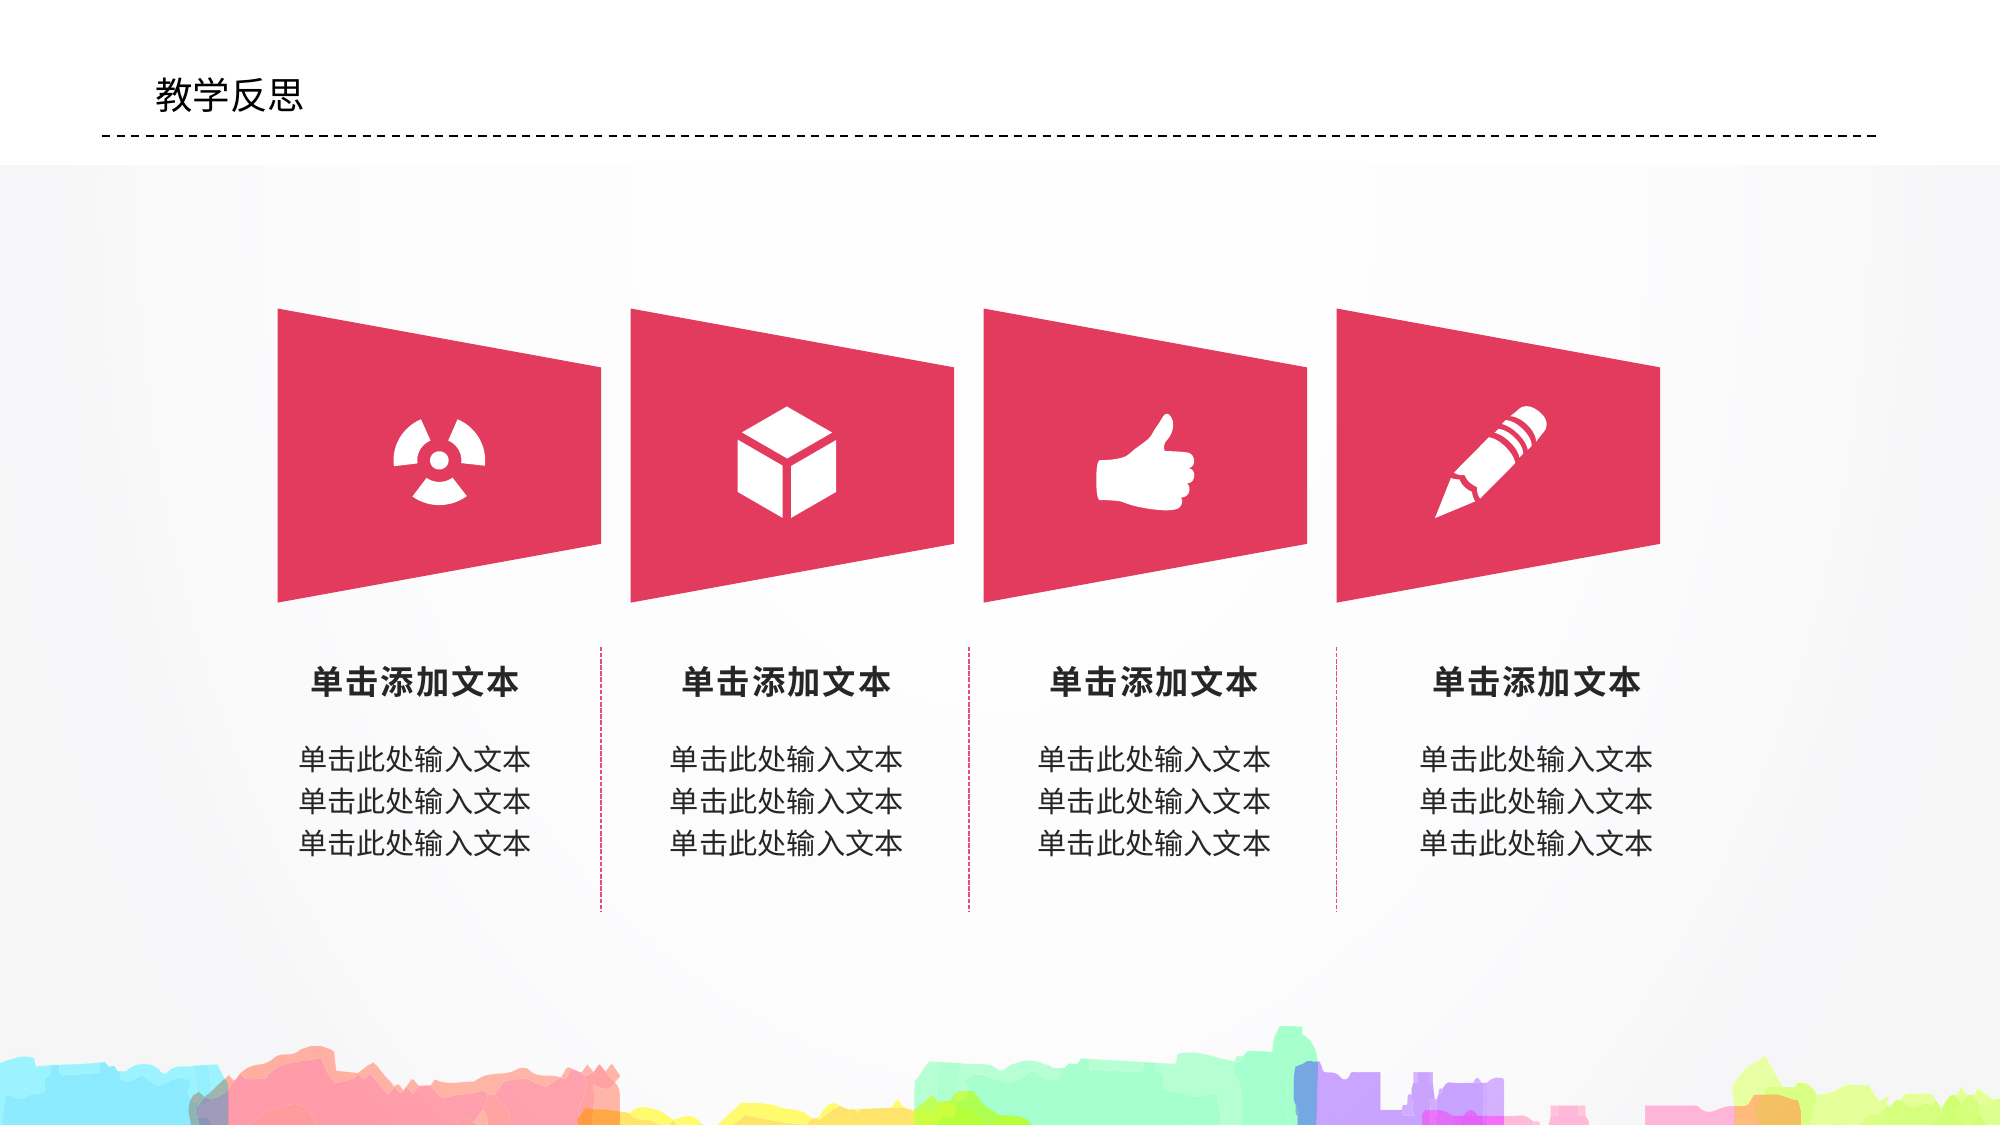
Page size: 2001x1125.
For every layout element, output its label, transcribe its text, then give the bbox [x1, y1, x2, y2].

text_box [229, 308, 1724, 912]
text_box 教学反思 [140, 64, 321, 125]
picture [0, 0, 2000, 1125]
